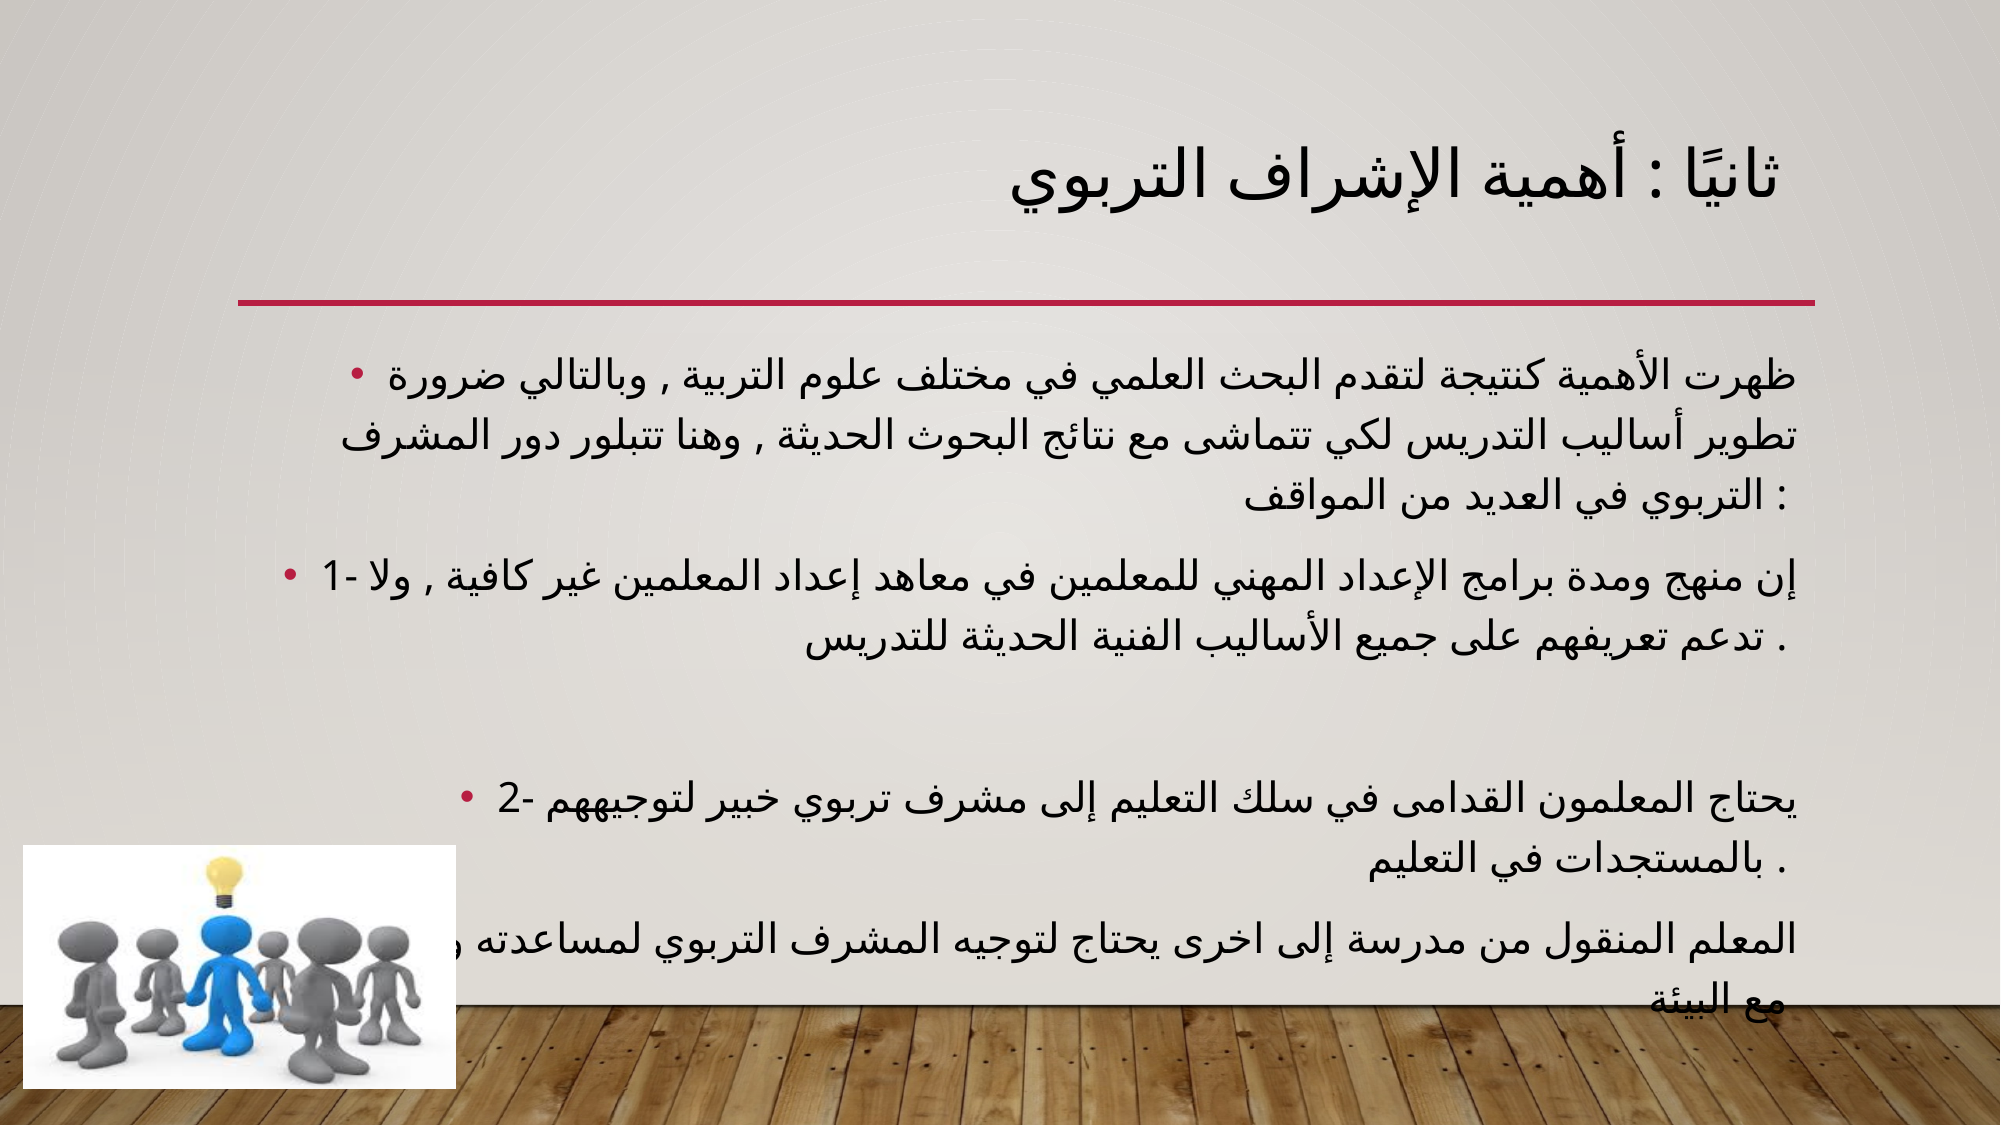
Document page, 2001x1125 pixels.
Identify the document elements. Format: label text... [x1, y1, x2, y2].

list ظهرت الأهمية كنتيجة لتقدم البحث العلمي في مختلف علوم التربية , وبالتالي ضرورة تطوير أساليب التدريس لكي تتماشى مع نتائج البحوث الحديثة , وهنا تتبلور دور المشرف التربوي في العديد من المواقف : 1- إن منهج ومدة برامج الإعداد المهني للمعلمين في معاهد إعداد المعلمين غير كافية , ولا تدعم تعريفهم على جميع الأساليب الفنية الحديثة للتدريس . 2- يحتاج المعلمون القدامى في سلك التعليم إلى مشرف تربوي خبير لتوجيههم بالمستجدات في التعليم . 3- المعلم المنقول من مدرسة إلى اخرى يحتاج لتوجيه المشرف التربوي لمساعدته وتأقلمه مع البيئة [238, 330, 1814, 897]
title ثانيًا : أهمية الإشراف التربوي [238, 131, 1814, 305]
picture [0, 845, 2000, 1125]
